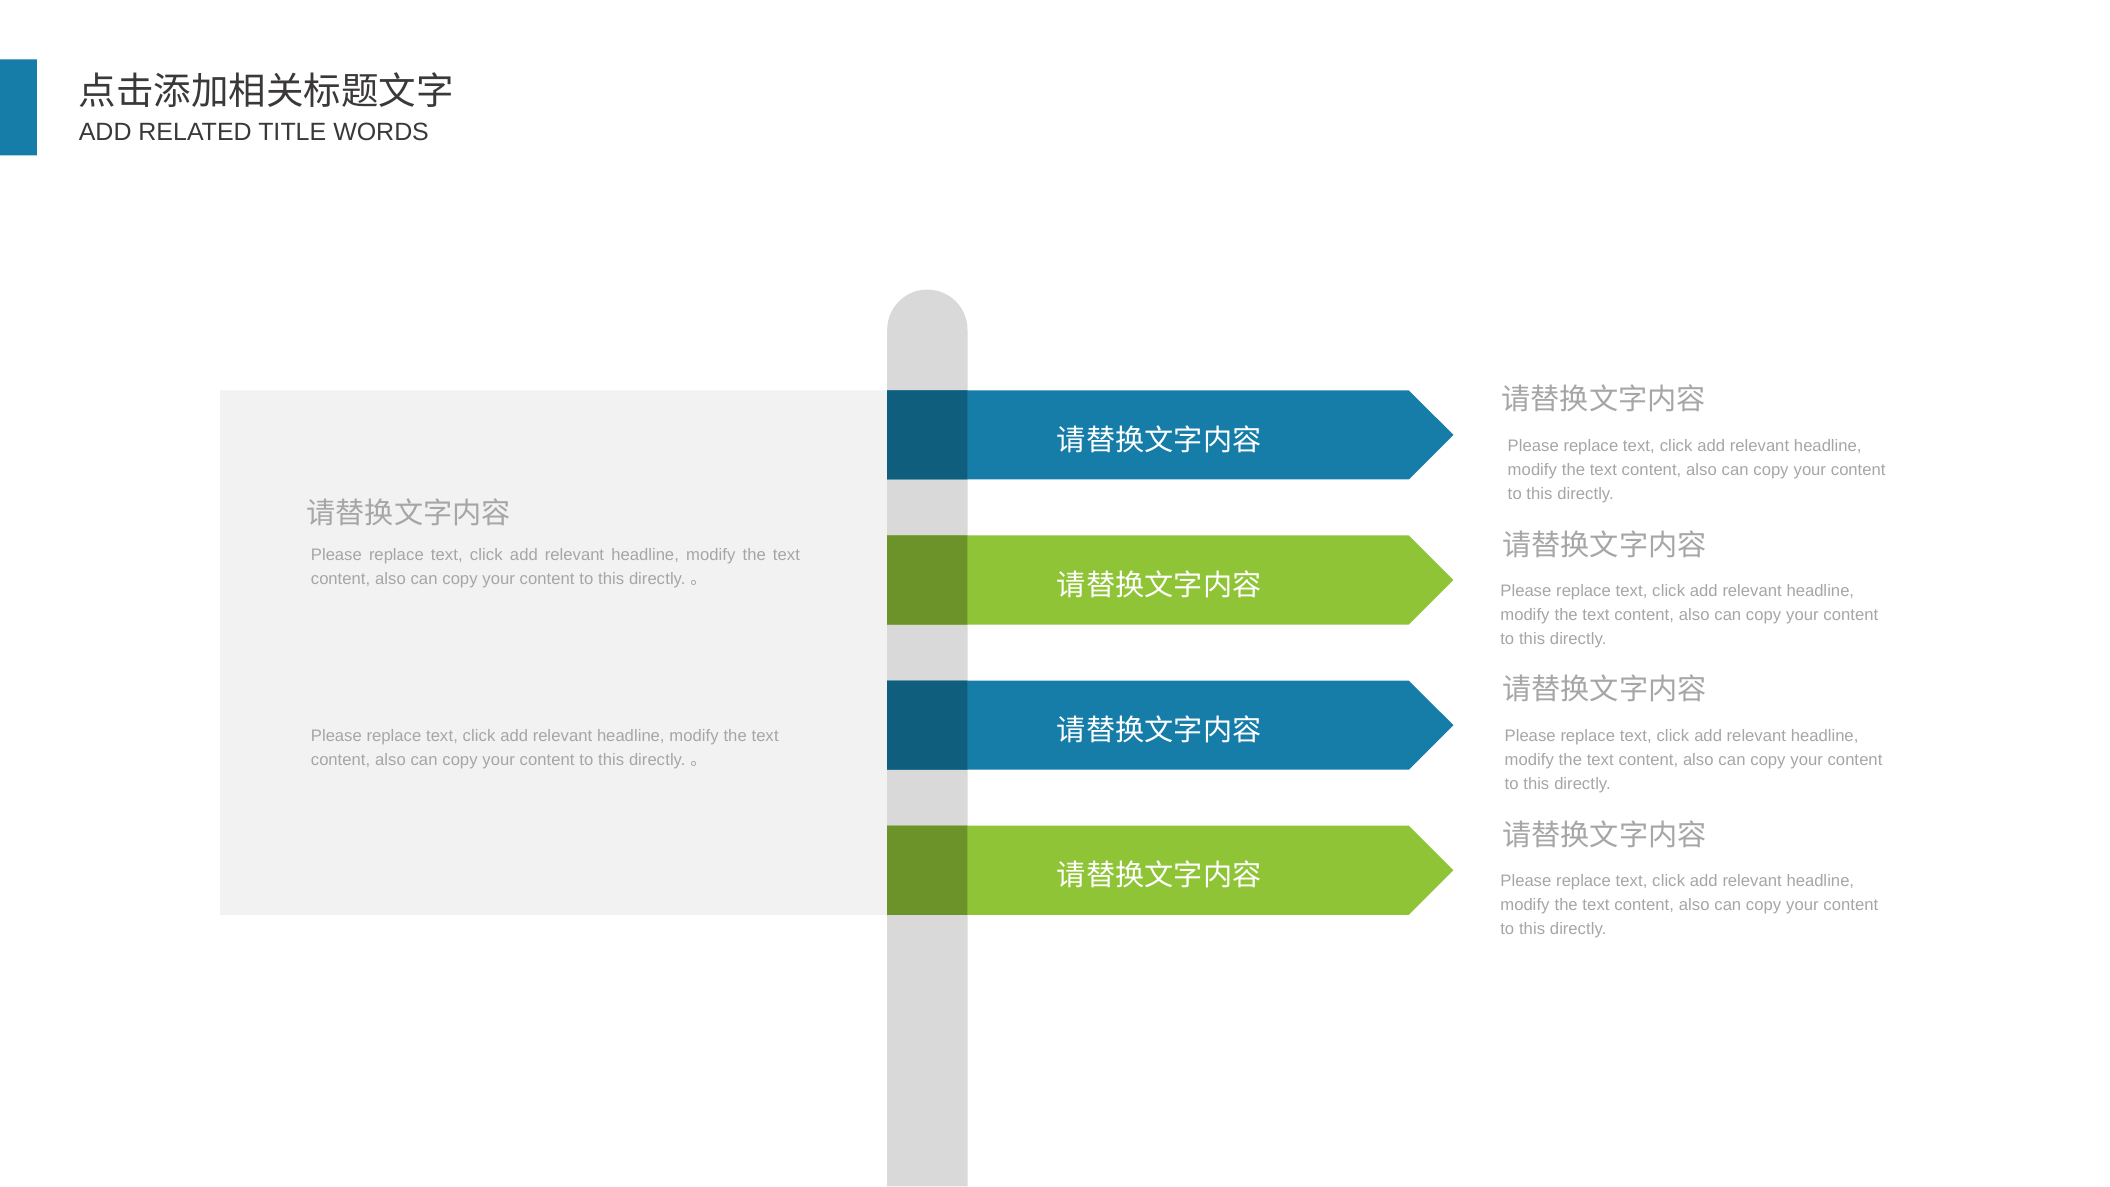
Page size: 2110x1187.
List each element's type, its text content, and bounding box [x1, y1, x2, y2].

text_box ADD RELATED TITLE WORDS [62, 107, 446, 154]
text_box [220, 390, 887, 915]
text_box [1485, 656, 1900, 800]
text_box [887, 390, 1454, 480]
text_box [887, 770, 969, 825]
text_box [887, 825, 1454, 915]
text_box [886, 288, 969, 390]
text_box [1485, 366, 1903, 510]
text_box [887, 680, 1454, 770]
text_box [887, 625, 969, 680]
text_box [887, 535, 1454, 625]
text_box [1485, 801, 1896, 945]
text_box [1485, 511, 1896, 655]
text_box [887, 480, 969, 535]
text_box 点击添加相关标题文字 [62, 59, 470, 121]
text_box [886, 915, 969, 1187]
